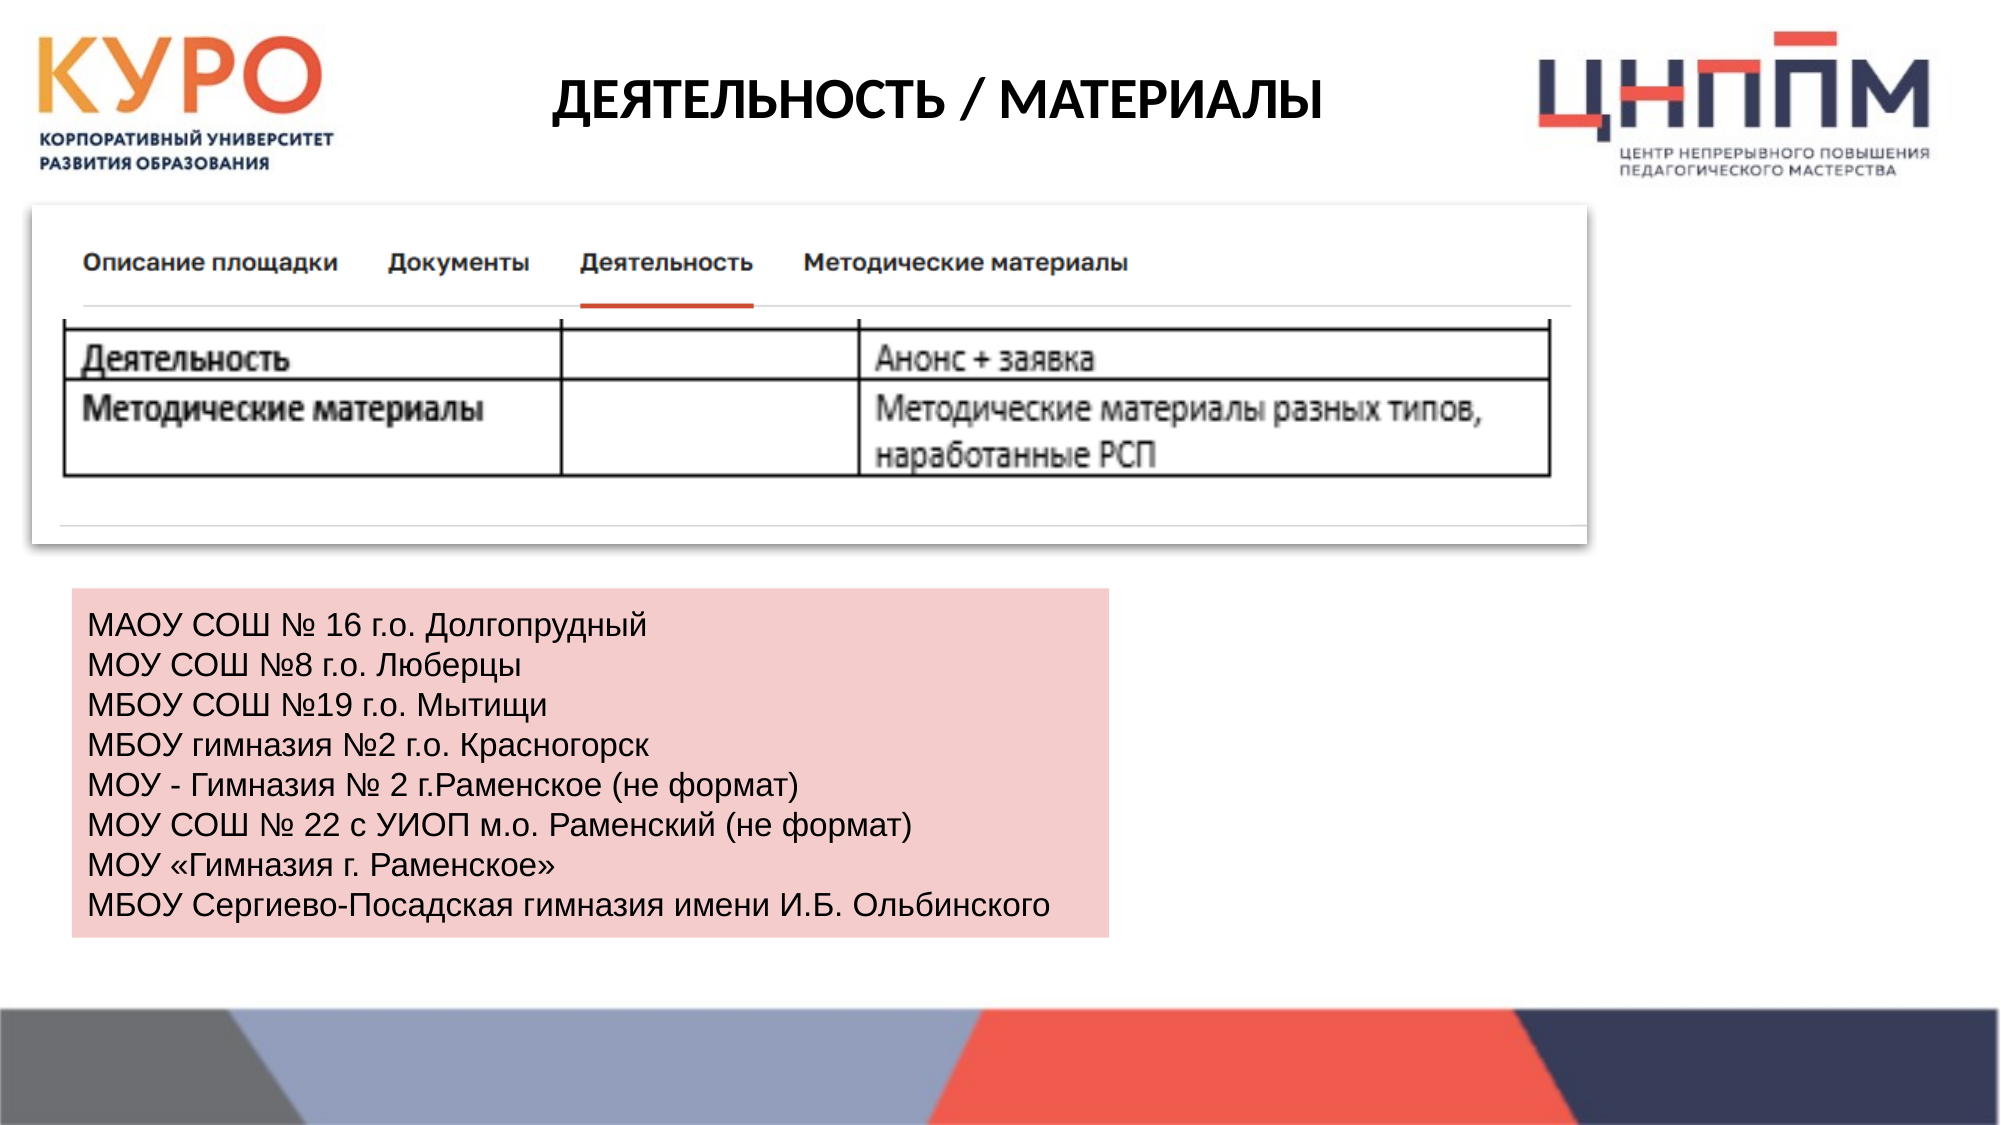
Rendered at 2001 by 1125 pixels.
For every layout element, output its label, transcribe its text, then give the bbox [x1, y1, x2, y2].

picture [0, 0, 2001, 1125]
text_box МАОУ СОШ № 16 г.о. Долгопрудный МОУ СОШ №8 г.о. Люберцы МБОУ СОШ №19 г.о. Мытищи МБОУ гимназия №2 г.о. Красногорск МОУ - Гимназия № 2 г.Раменское (не формат) МОУ СОШ № 22 с УИОП м.о. Раменский (не формат) МОУ «Гимназия г. Раменское» МБОУ Сергиево-Посадская гимназия имени И.Б. Ольбинского [71, 588, 1110, 938]
text_box ДЕЯТЕЛЬНОСТЬ / МАТЕРИАЛЫ [424, 45, 1454, 162]
